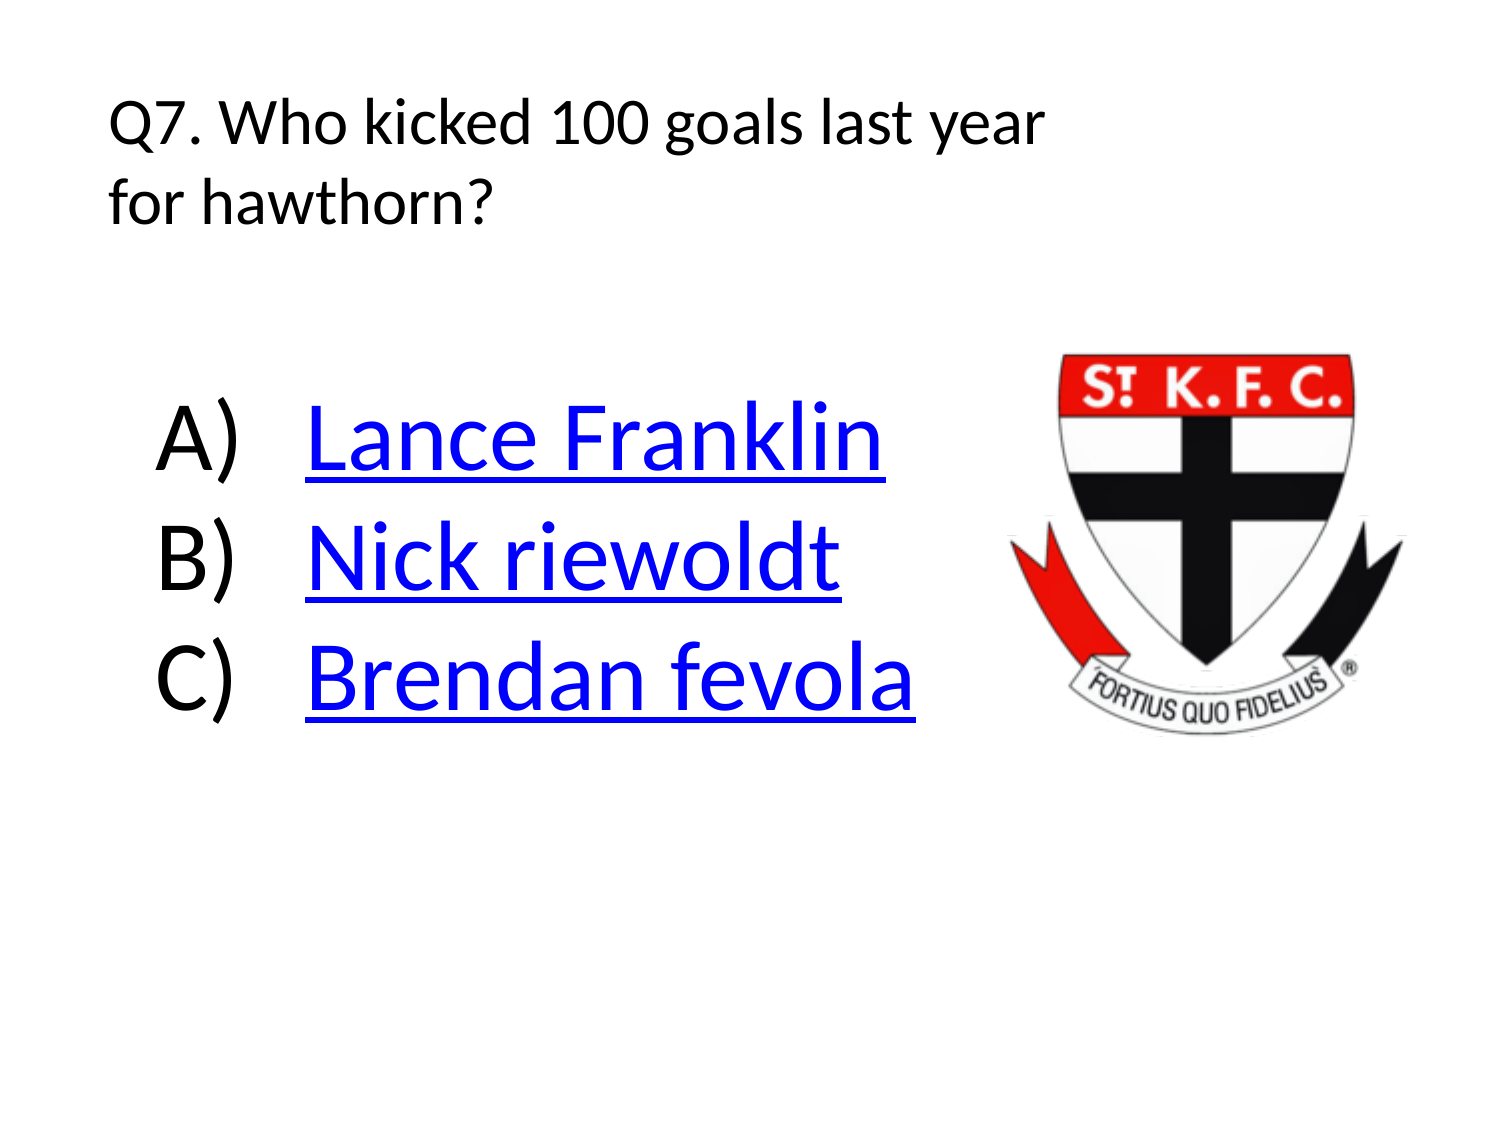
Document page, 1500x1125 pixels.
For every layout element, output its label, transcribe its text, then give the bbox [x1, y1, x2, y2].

picture [1007, 351, 1407, 739]
text_box Q7. Who kicked 100 goals last year for hawthorn? [93, 70, 1090, 245]
text_box Lance Franklin Nick riewoldt Brendan fevola [140, 363, 985, 738]
